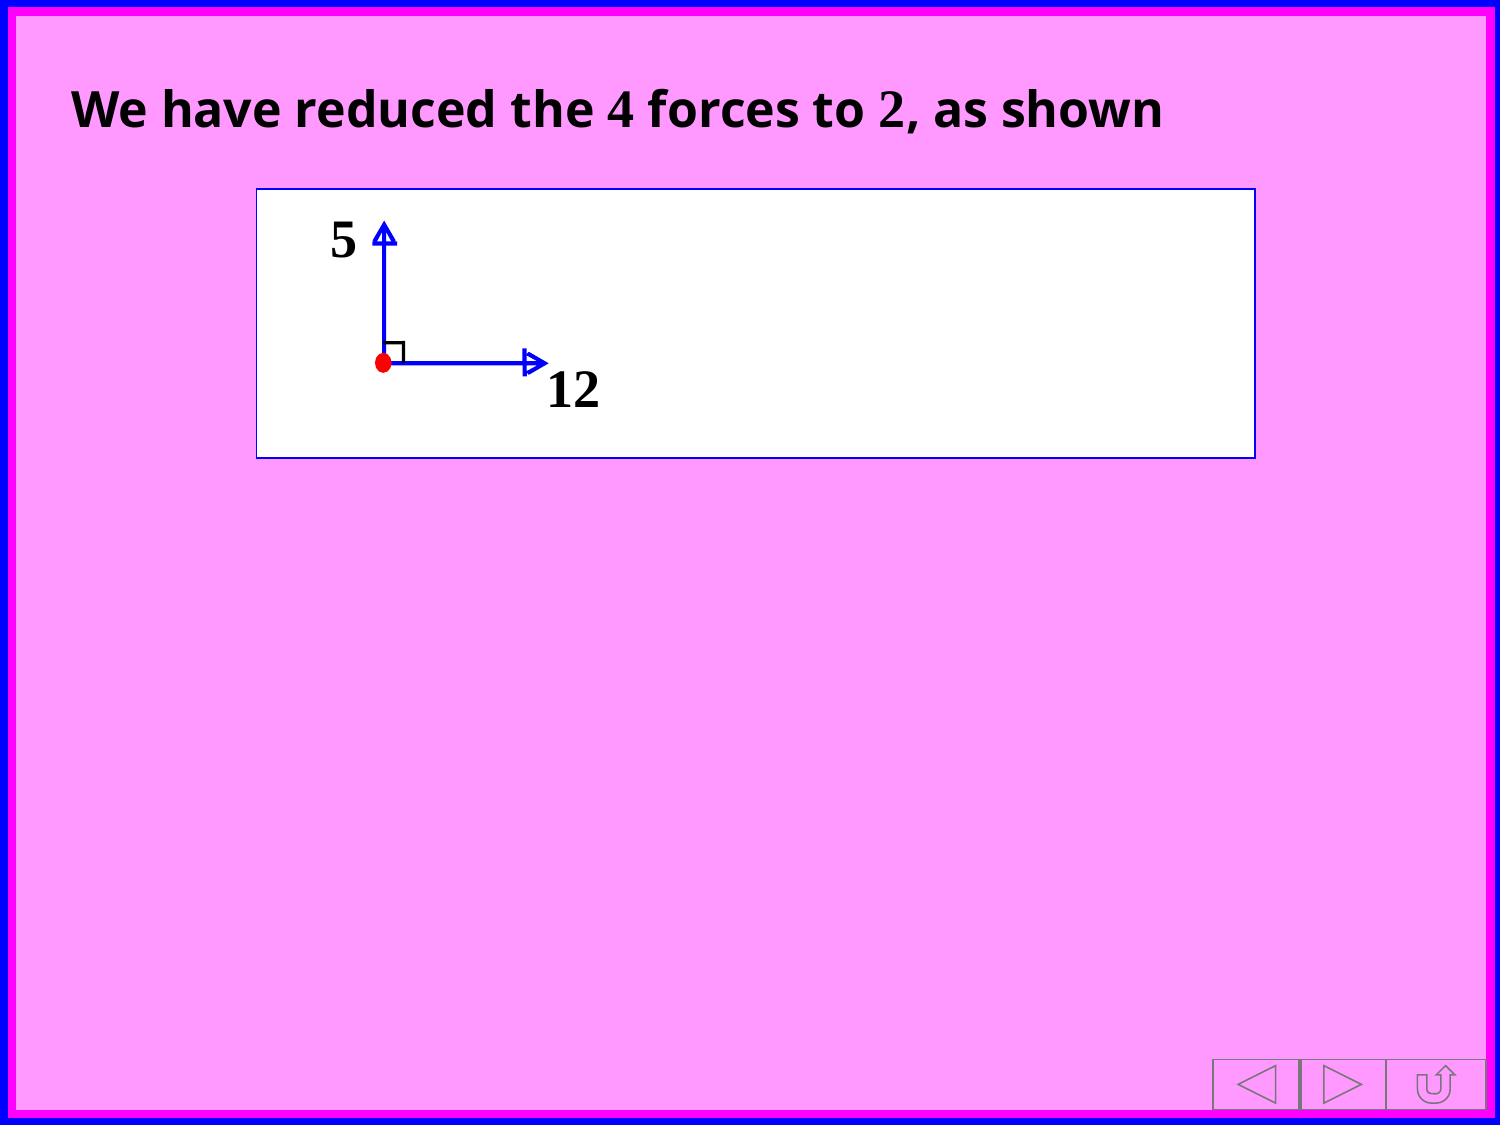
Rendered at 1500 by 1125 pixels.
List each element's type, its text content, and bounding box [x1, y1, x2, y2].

text_box We have reduced the 4 forces to 2, as shown [56, 65, 1427, 146]
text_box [256, 188, 1256, 459]
